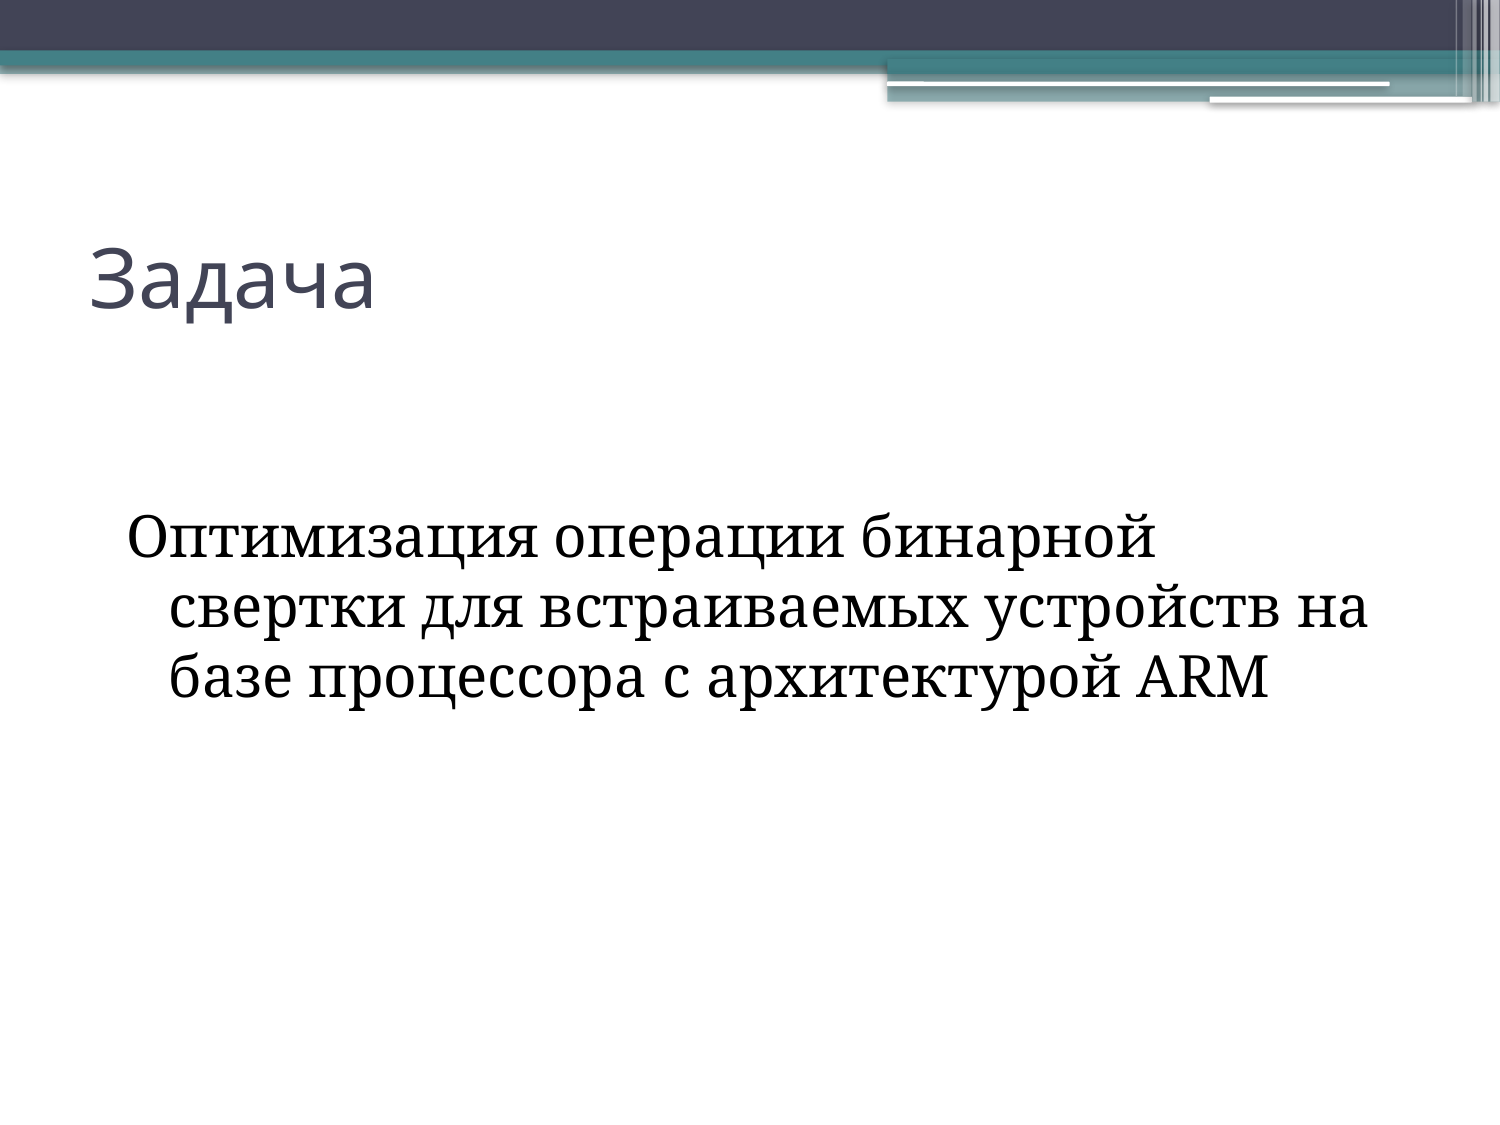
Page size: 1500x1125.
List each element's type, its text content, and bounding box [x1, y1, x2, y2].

list Оптимизация операции бинарной свертки для встраиваемых устройств на базе процессора с архитектурой ARM [93, 415, 1395, 844]
title Задача [75, 187, 1425, 363]
